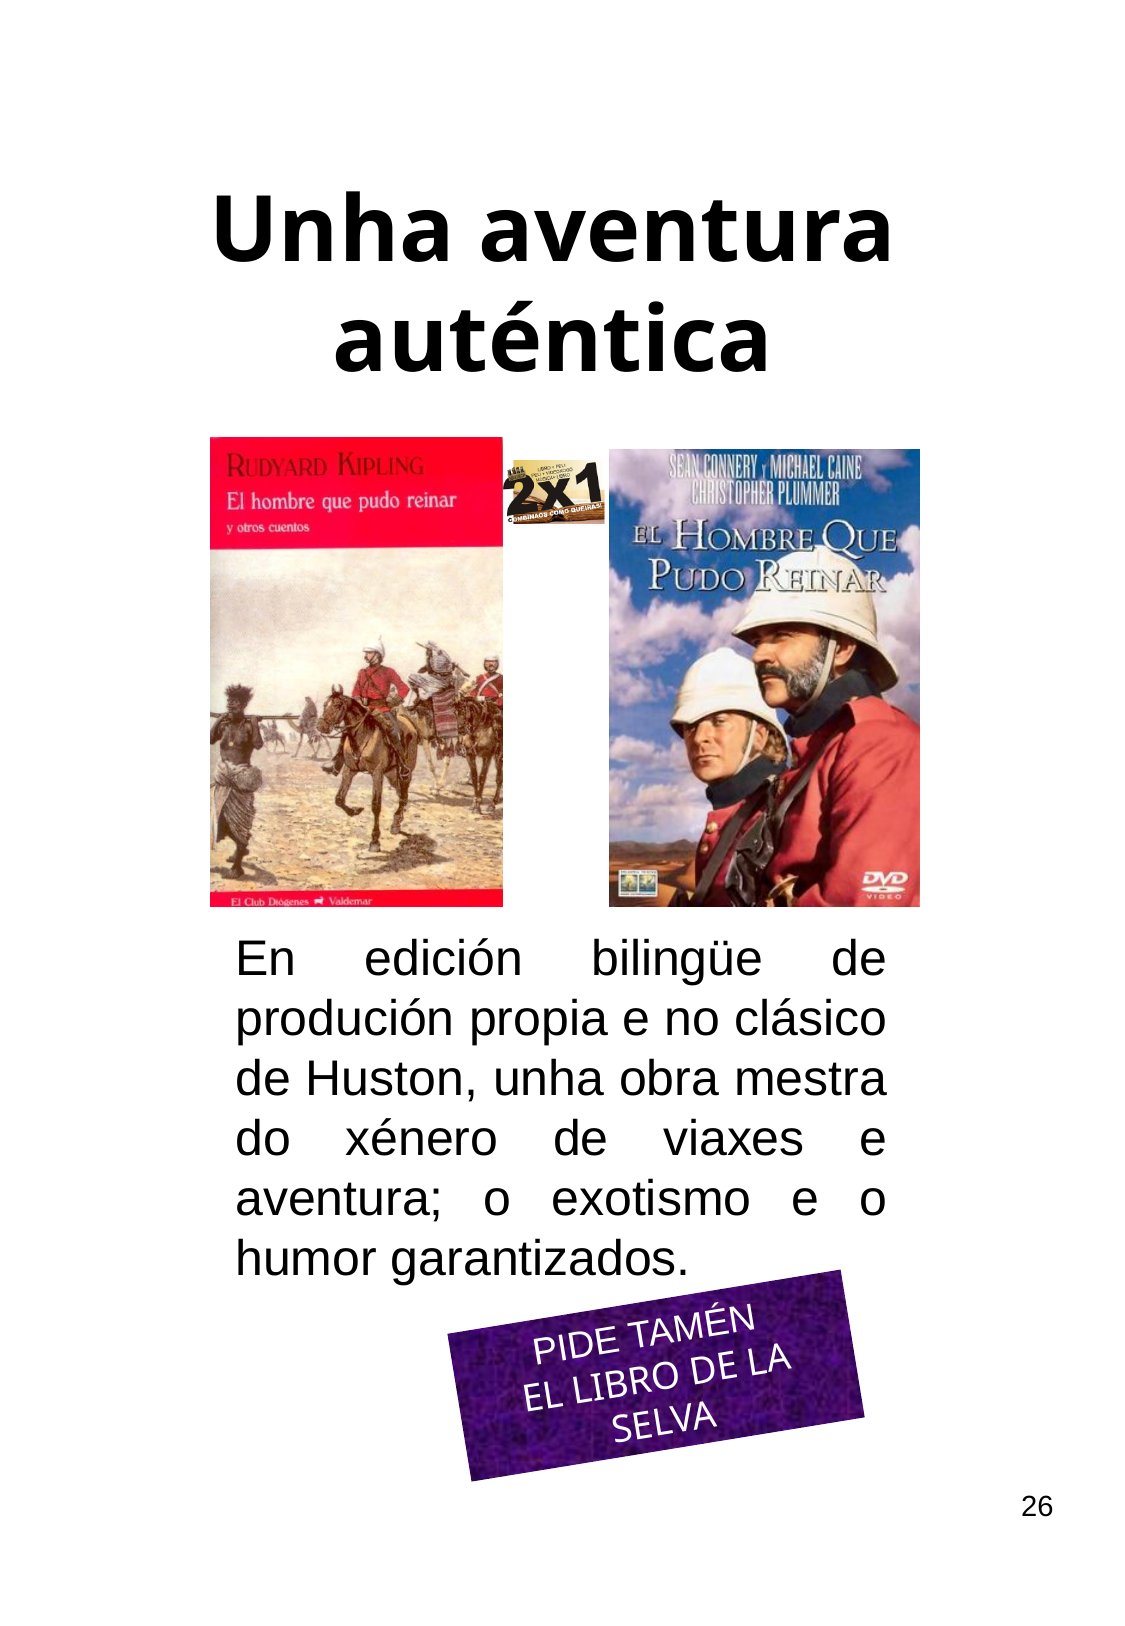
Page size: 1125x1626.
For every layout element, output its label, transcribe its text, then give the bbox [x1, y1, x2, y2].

list En edición bilingüe de produción propia e no clásico de Huston, unha obra mestra do xénero de viaxes e aventura; o exotismo e o humor garantizados. [163, 917, 903, 1320]
picture [210, 437, 606, 908]
picture [609, 448, 921, 907]
slide_number 26 [806, 1479, 1069, 1593]
title Unha aventura auténtica [46, 144, 1060, 416]
text_box PIDE TAMÉN EL LIBRO DE LA SELVA [447, 1269, 865, 1482]
